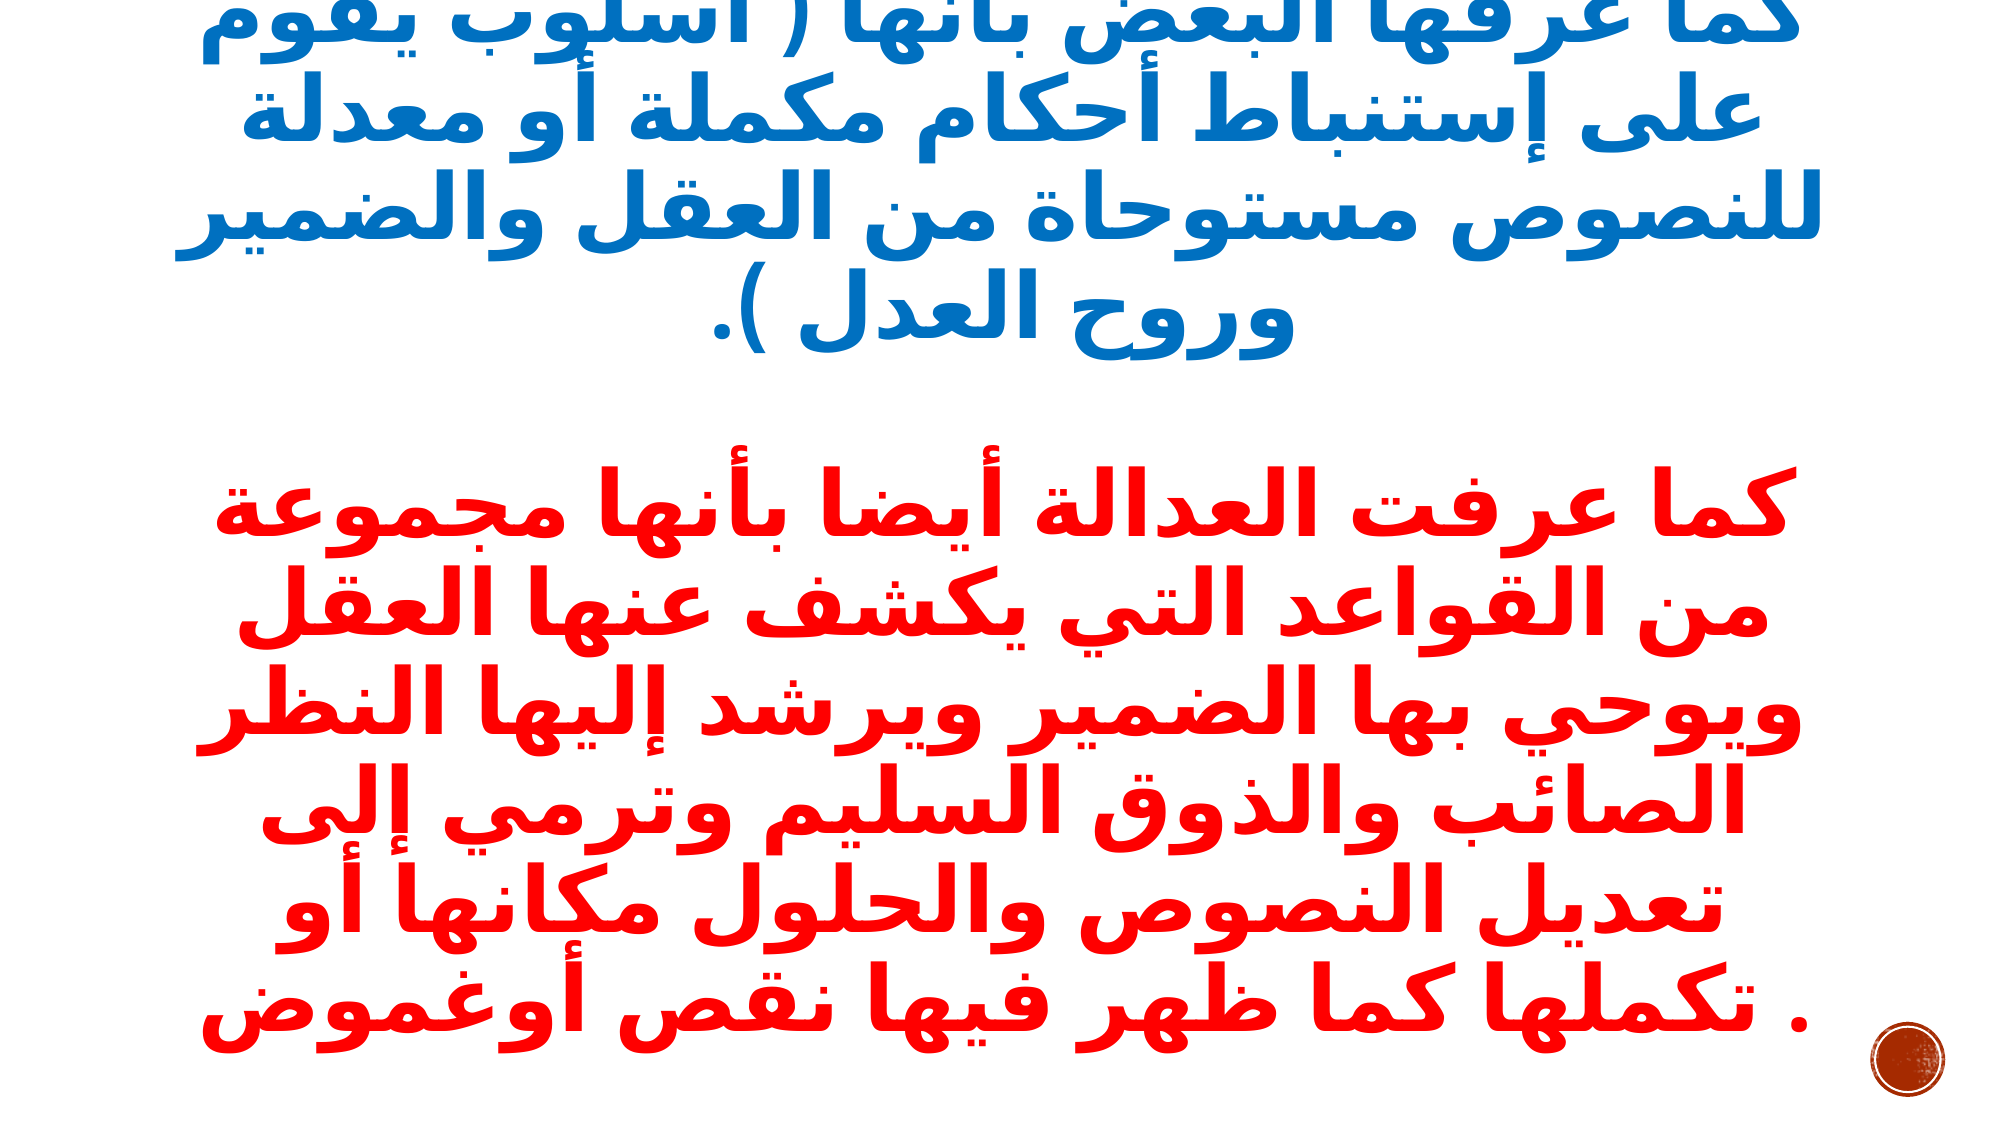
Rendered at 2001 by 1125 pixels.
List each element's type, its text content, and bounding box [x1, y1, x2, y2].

title كما عرفها البعض بأنها ( أسلوب يقوم على إستنباط أحكام مكملة أو معدلة للنصوص مستوحاة من العقل والضمير وروح العدل ). كما عرفت العدالة أيضا بأنها مجموعة من القواعد التي يكشف عنها العقل ويوحي بها الضمير ويرشد إليها النظر الصائب والذوق السليم وترمي إلى تعديل النصوص والحلول مكانها أو تكملها كما ظهر فيها نقص أوغموض . [130, 27, 1880, 1097]
